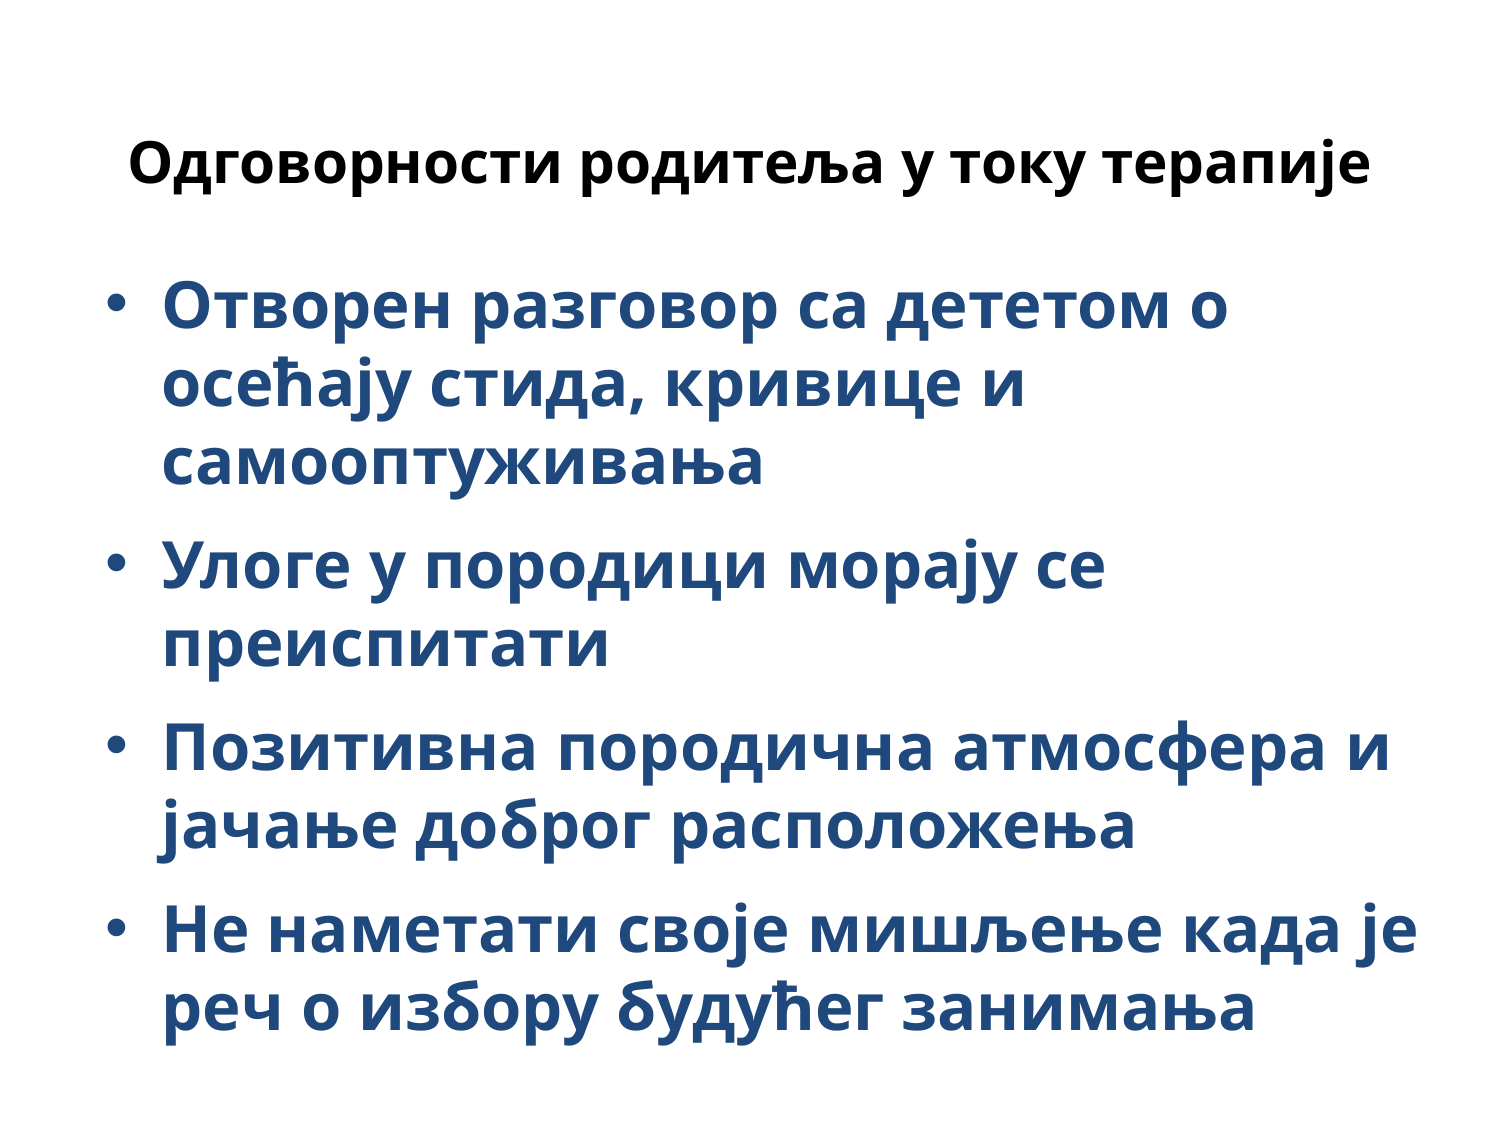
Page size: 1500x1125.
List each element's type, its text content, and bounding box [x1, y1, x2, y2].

title Одговорности родитеља у току терапије [112, 89, 1388, 231]
list Отворен разговор са дететом о осећају стида, кривице и самооптуживања Улоге у породици морају се преиспитати Позитивна породична атмосфера и јачање доброг расположења Не наметати своје мишљење када је реч о избору будућег занимања [90, 255, 1444, 1062]
